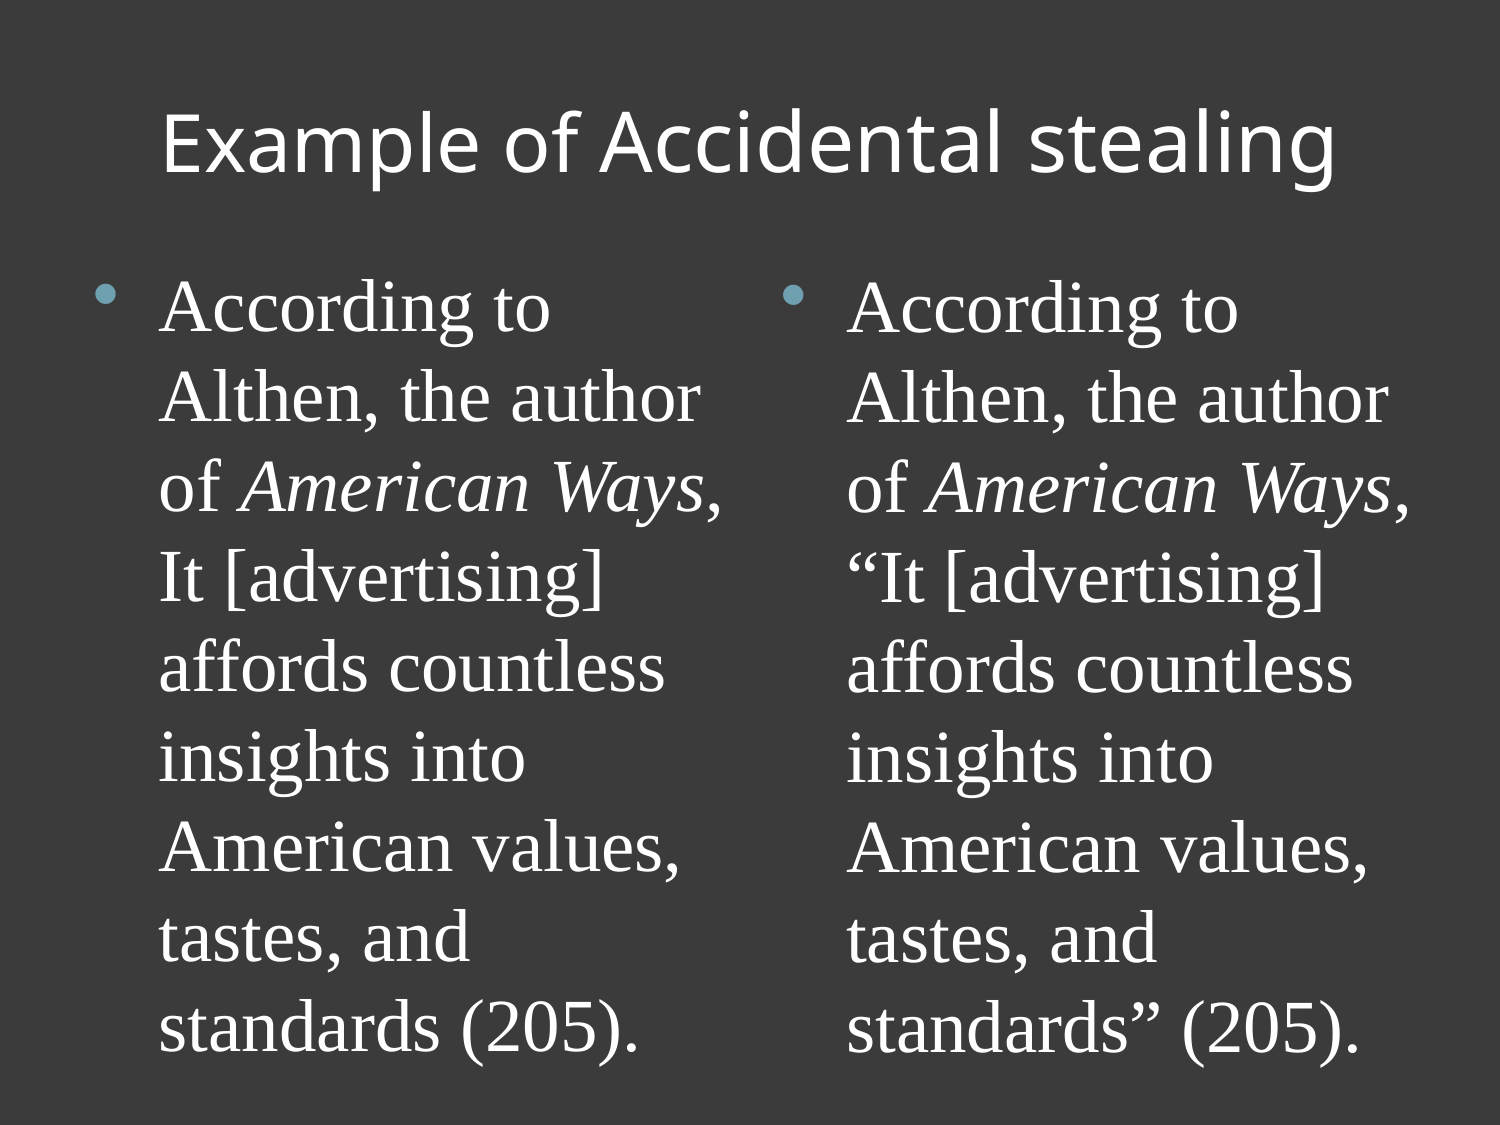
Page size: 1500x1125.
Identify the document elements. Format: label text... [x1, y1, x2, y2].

title Example of Accidental stealing [75, 44, 1425, 233]
list According to Althen, the author of American Ways, “It [advertising] affords countless insights into American values, tastes, and standards” (205). [762, 249, 1463, 1063]
list According to Althen, the author of American Ways, It [advertising] affords countless insights into American values, tastes, and standards (205). [75, 248, 763, 1075]
